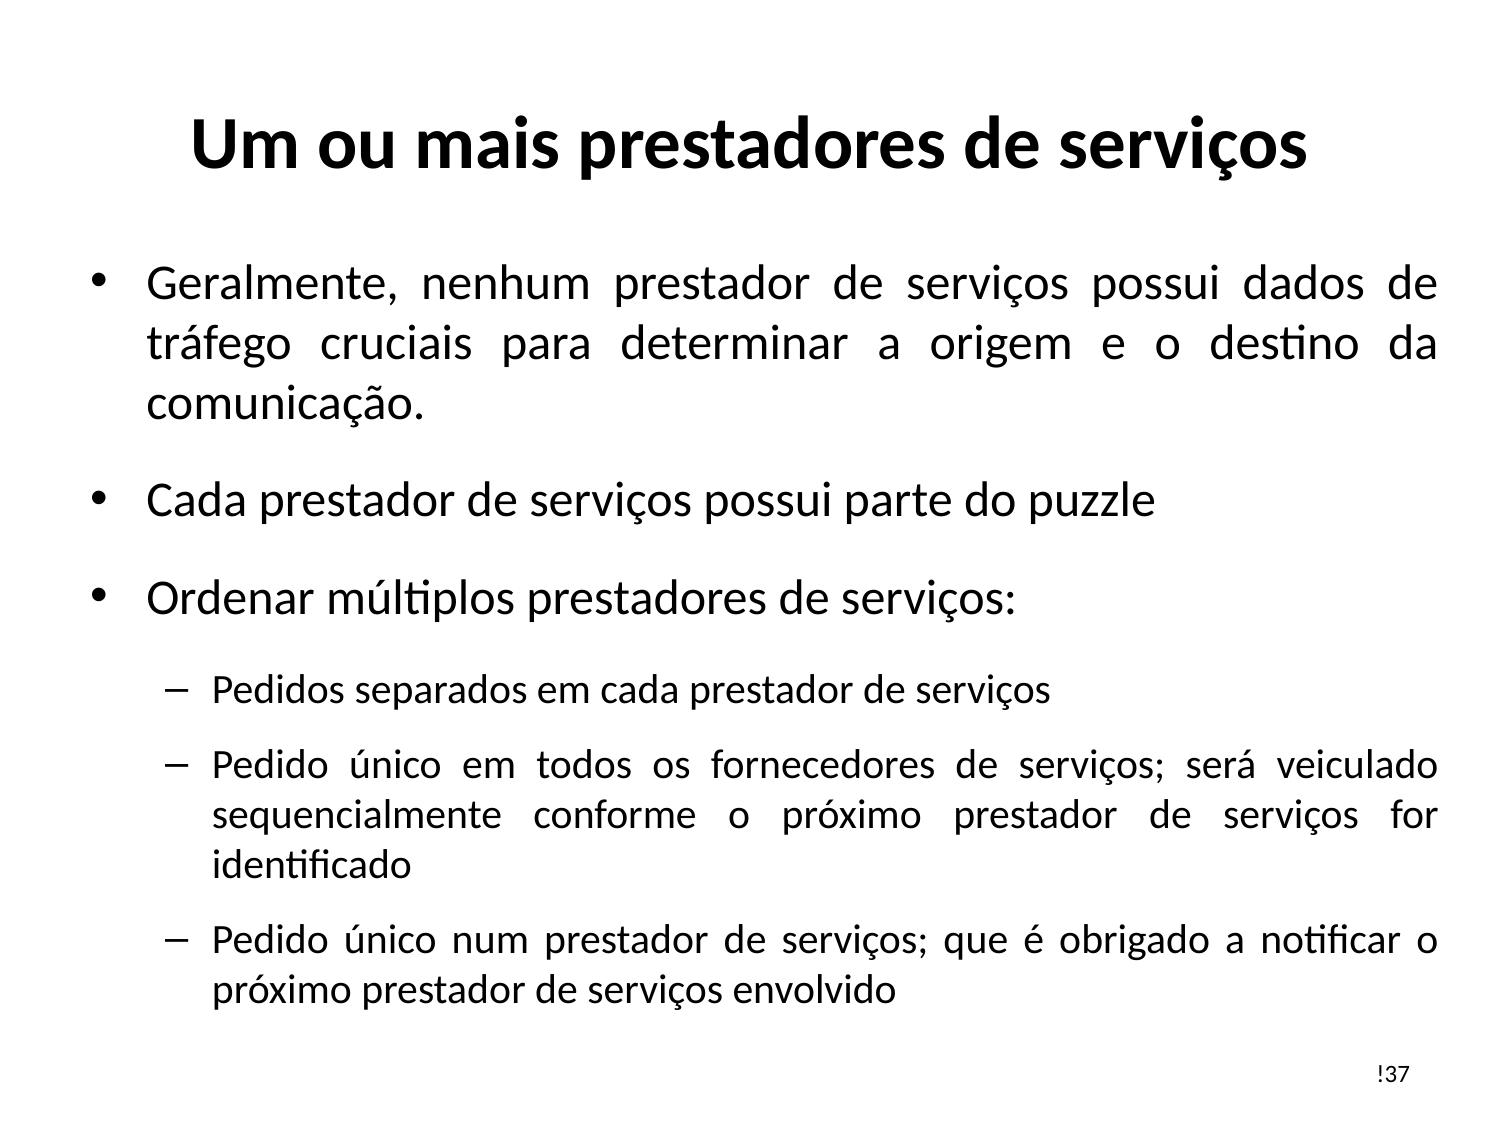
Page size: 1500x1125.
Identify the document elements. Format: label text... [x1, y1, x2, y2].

slide_number !37 [1074, 1042, 1425, 1103]
list Geralmente, nenhum prestador de serviços possui dados de tráfego cruciais para determinar a origem e o destino da comunicação. Cada prestador de serviços possui parte do puzzle Ordenar múltiplos prestadores de serviços: Pedidos separados em cada prestador de serviços Pedido único em todos os fornecedores de serviços; será veiculado sequencialmente conforme o próximo prestador de serviços for identificado Pedido único num prestador de serviços; que é obrigado a notificar o próximo prestador de serviços envolvido [74, 241, 1455, 985]
title Um ou mais prestadores de serviços [74, 44, 1426, 233]
